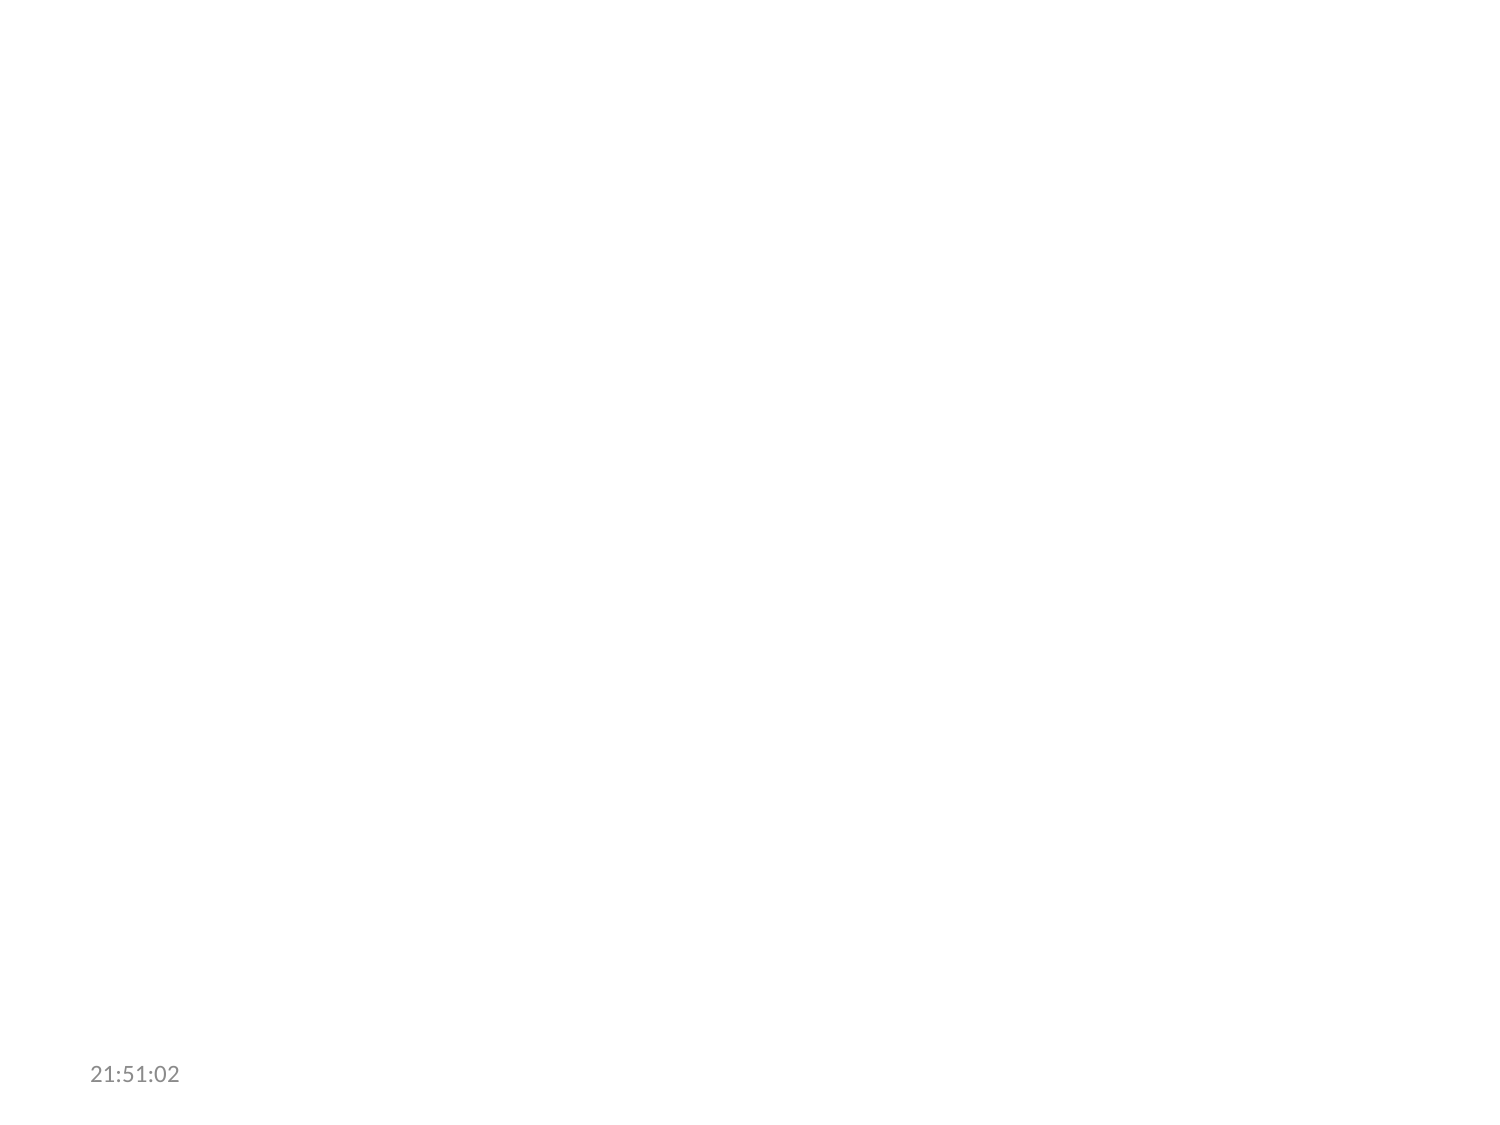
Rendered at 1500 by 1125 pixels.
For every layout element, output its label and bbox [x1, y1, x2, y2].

slide_number [75, 1042, 425, 1103]
